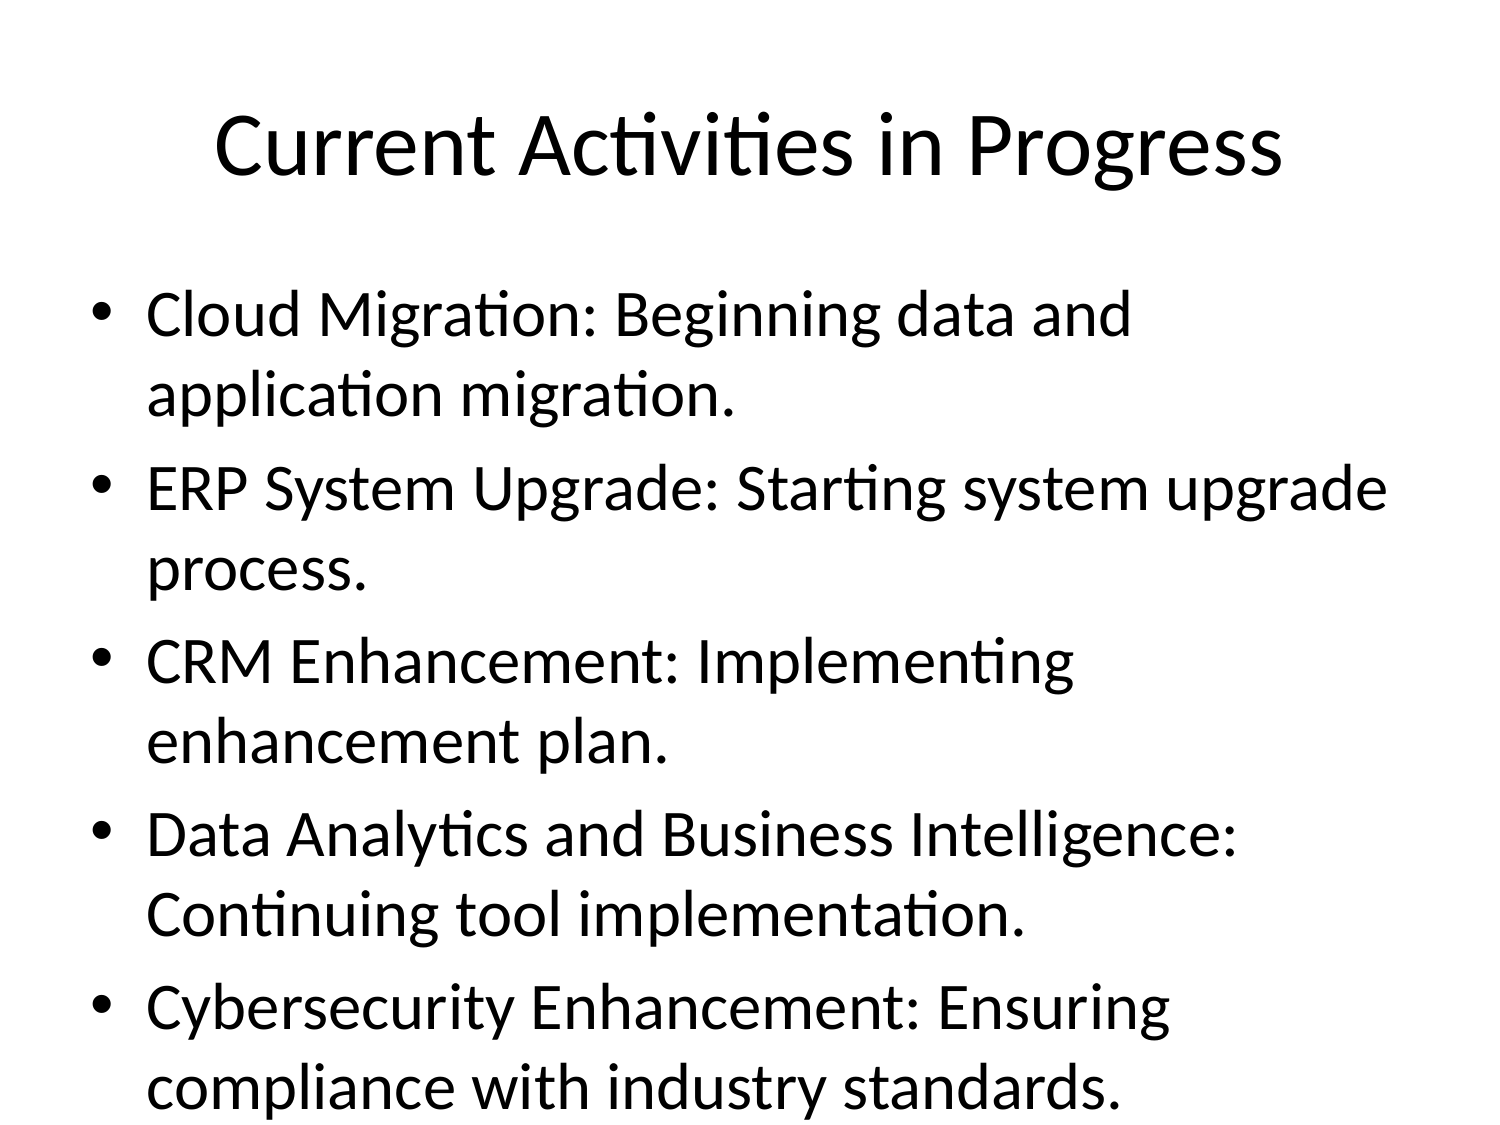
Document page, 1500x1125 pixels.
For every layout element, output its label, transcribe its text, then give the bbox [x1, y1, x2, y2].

title Current Activities in Progress [75, 45, 1425, 233]
list Cloud Migration: Beginning data and application migration. ERP System Upgrade: Starting system upgrade process. CRM Enhancement: Implementing enhancement plan. Data Analytics and Business Intelligence: Continuing tool implementation. Cybersecurity Enhancement: Ensuring compliance with industry standards. Digital Workplace Transformation: Optimizing new workplace environment. [75, 262, 1425, 1005]
